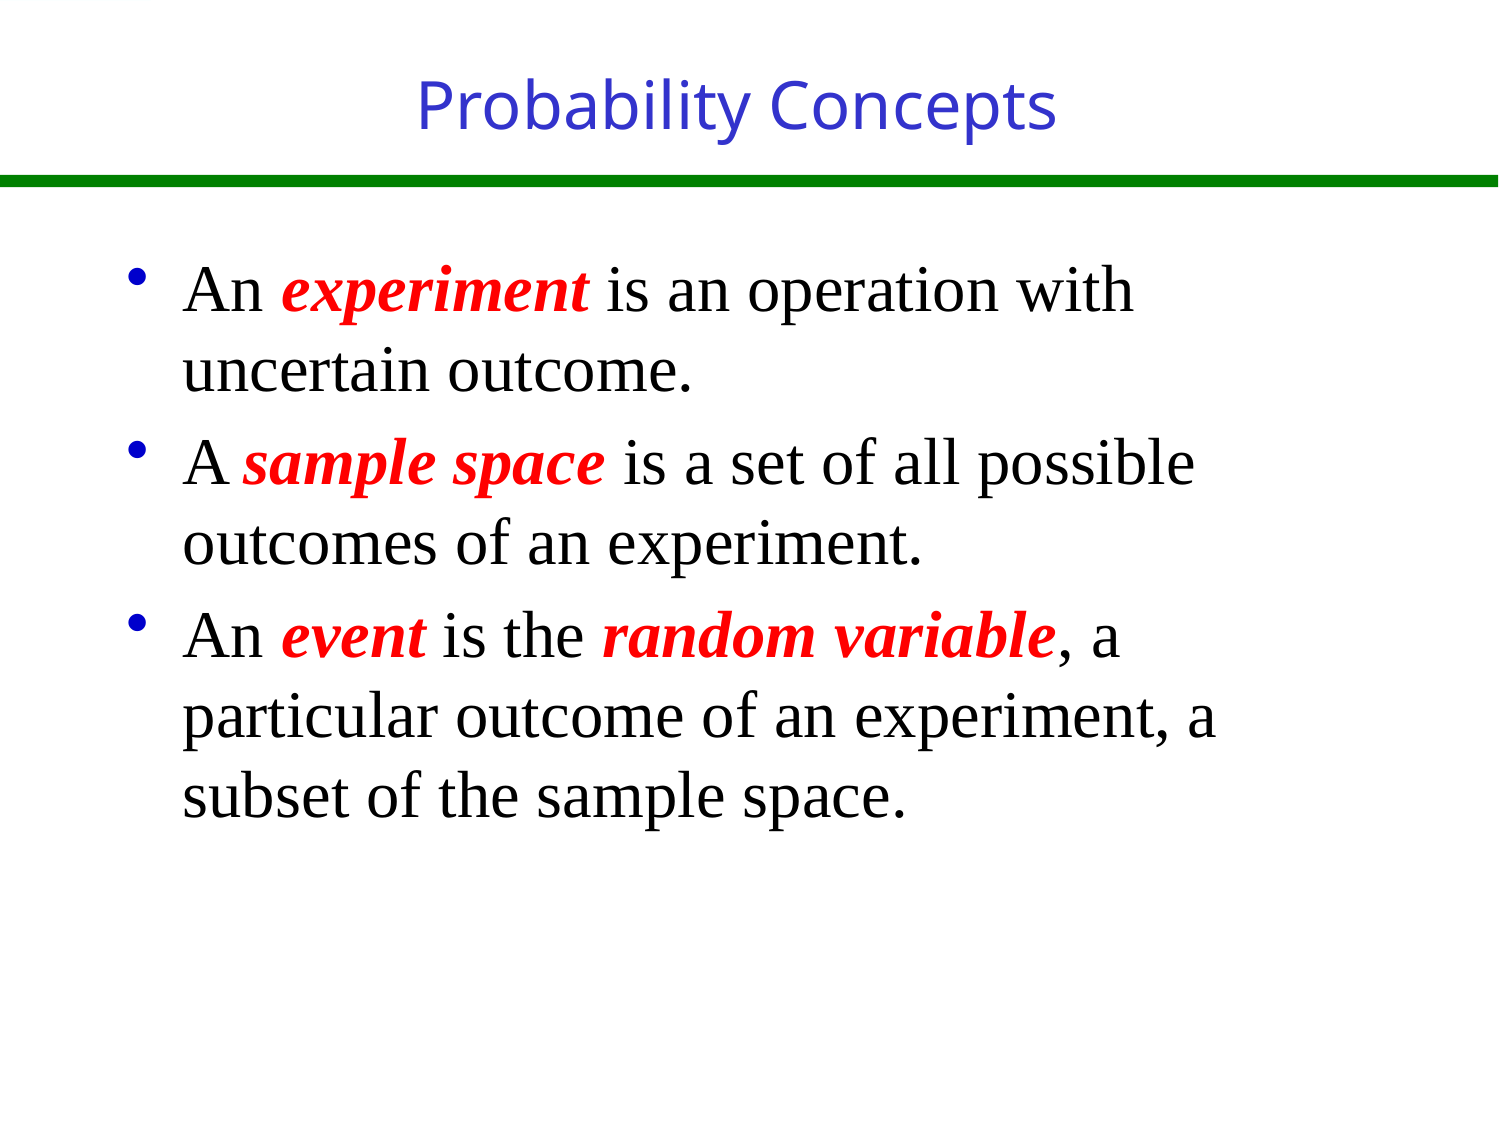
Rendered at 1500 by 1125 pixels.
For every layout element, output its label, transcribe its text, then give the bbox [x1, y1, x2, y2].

title Probability Concepts [174, 11, 1301, 151]
list An experiment is an operation with uncertain outcome. A sample space is a set of all possible outcomes of an experiment. An event is the random variable, a particular outcome of an experiment, a subset of the sample space. [111, 236, 1388, 913]
